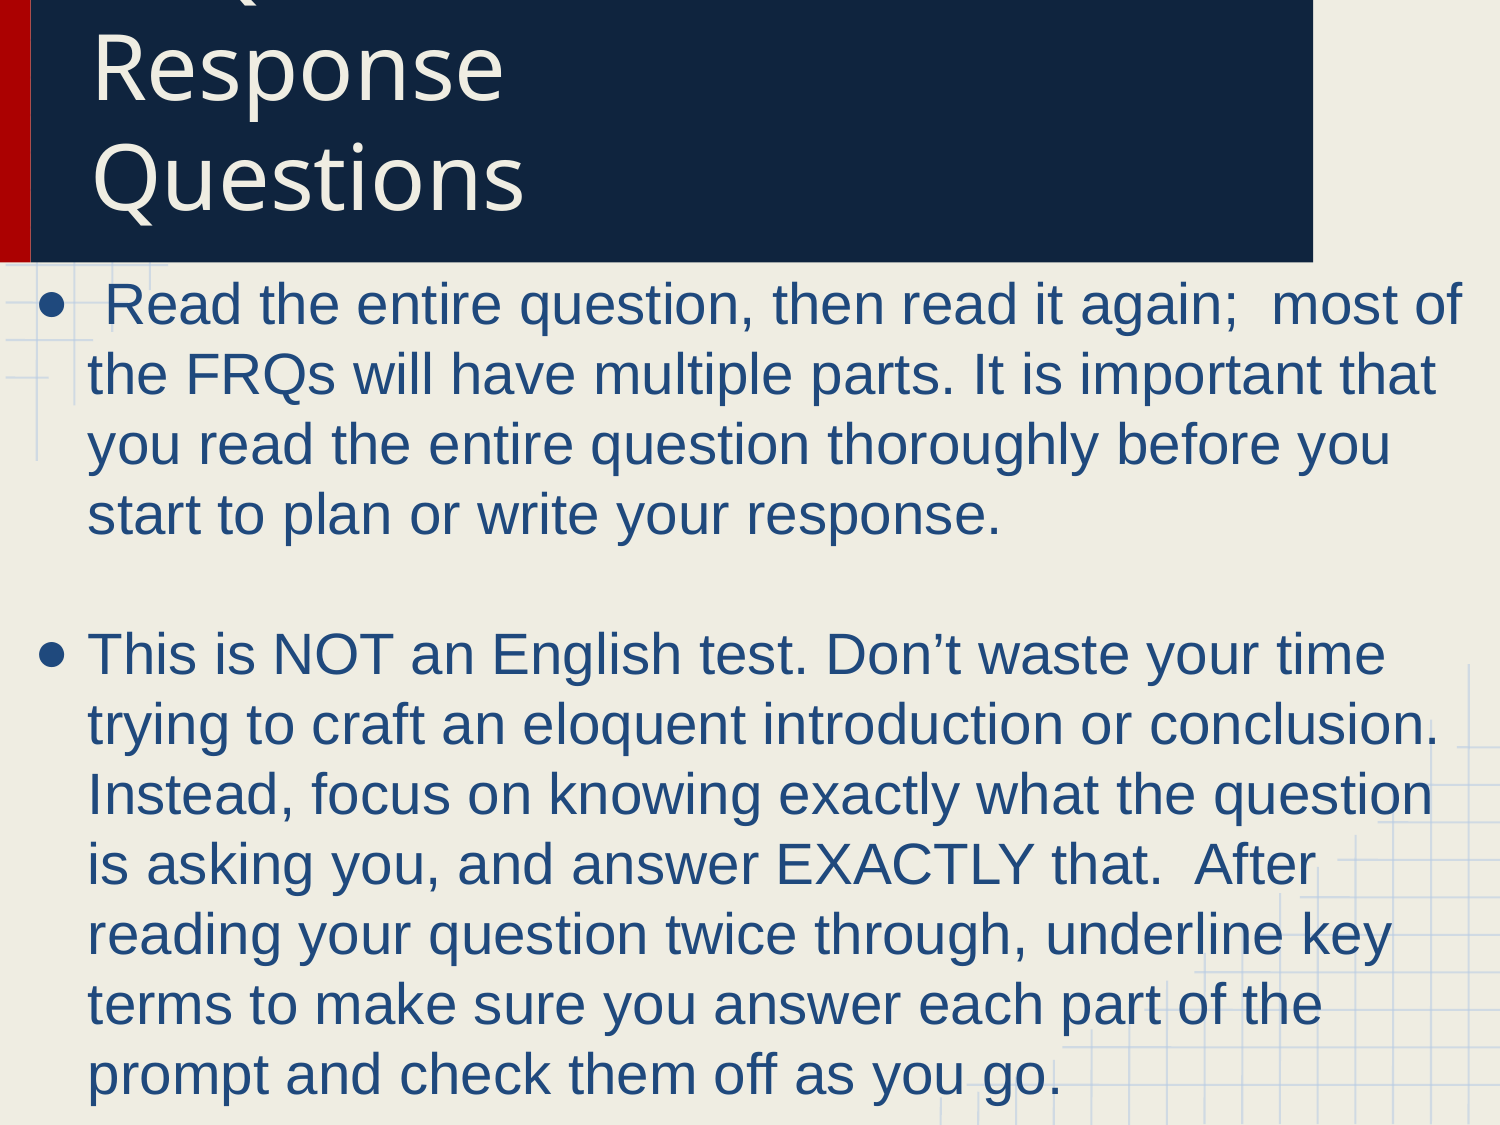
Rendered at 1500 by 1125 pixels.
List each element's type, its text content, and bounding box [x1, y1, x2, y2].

title FRQs-Free Response Questions [75, 22, 973, 244]
list Read the entire question, then read it again; most of the FRQs will have multiple parts. It is important that you read the entire question thoroughly before you start to plan or write your response. This is NOT an English test. Don’t waste your time trying to craft an eloquent introduction or conclusion. Instead, focus on knowing exactly what the question is asking you, and answer EXACTLY that. After reading your question twice through, underline key terms to make sure you answer each part of the prompt and check them off as you go. [2, 251, 1500, 1071]
